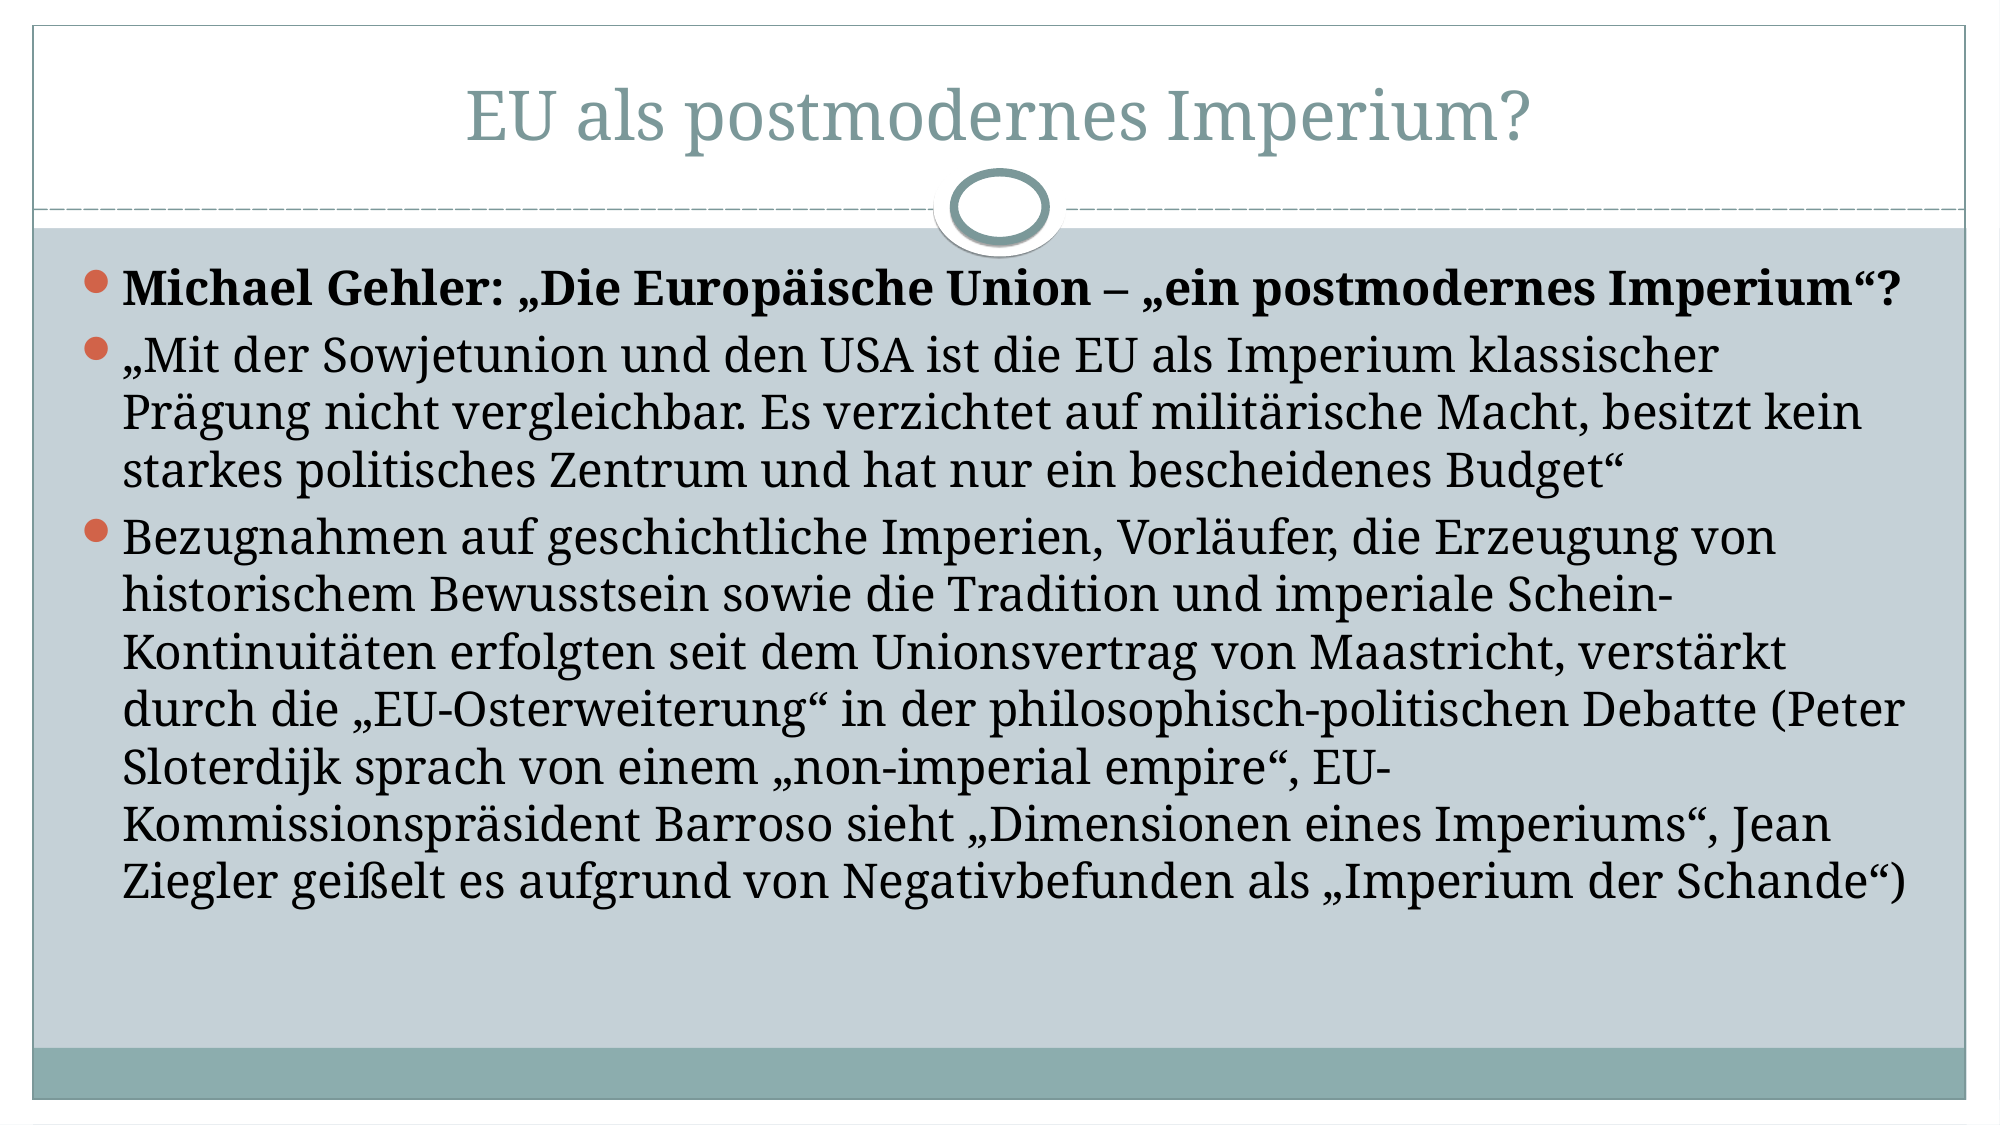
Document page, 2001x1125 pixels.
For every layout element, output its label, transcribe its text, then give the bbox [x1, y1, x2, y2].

text_box Michael Gehler: „Die Europäische Union – „ein postmodernes Imperium“? „Mit der Sowjetunion und den USA ist die EU als Imperium klassischer Prägung nicht vergleichbar. Es verzichtet auf militärische Macht, besitzt kein starkes politisches Zentrum und hat nur ein bescheidenes Budget“ Bezugnahmen auf geschichtliche Imperien, Vorläufer, die Erzeugung von historischem Bewusstsein sowie die Tradition und imperiale Schein-Kontinuitäten erfolgten seit dem Unionsvertrag von Maastricht, verstärkt durch die „EU-Osterweiterung“ in der philosophisch-politischen Debatte (Peter Sloterdijk sprach von einem „non-imperial empire“, EU-Kommissionspräsident Barroso sieht „Dimensionen eines Imperiums“, Jean Ziegler geißelt es aufgrund von Negativbefunden als „Imperium der Schande“) [66, 250, 1926, 1001]
text_box EU als postmodernes Imperium? [65, 37, 1933, 162]
